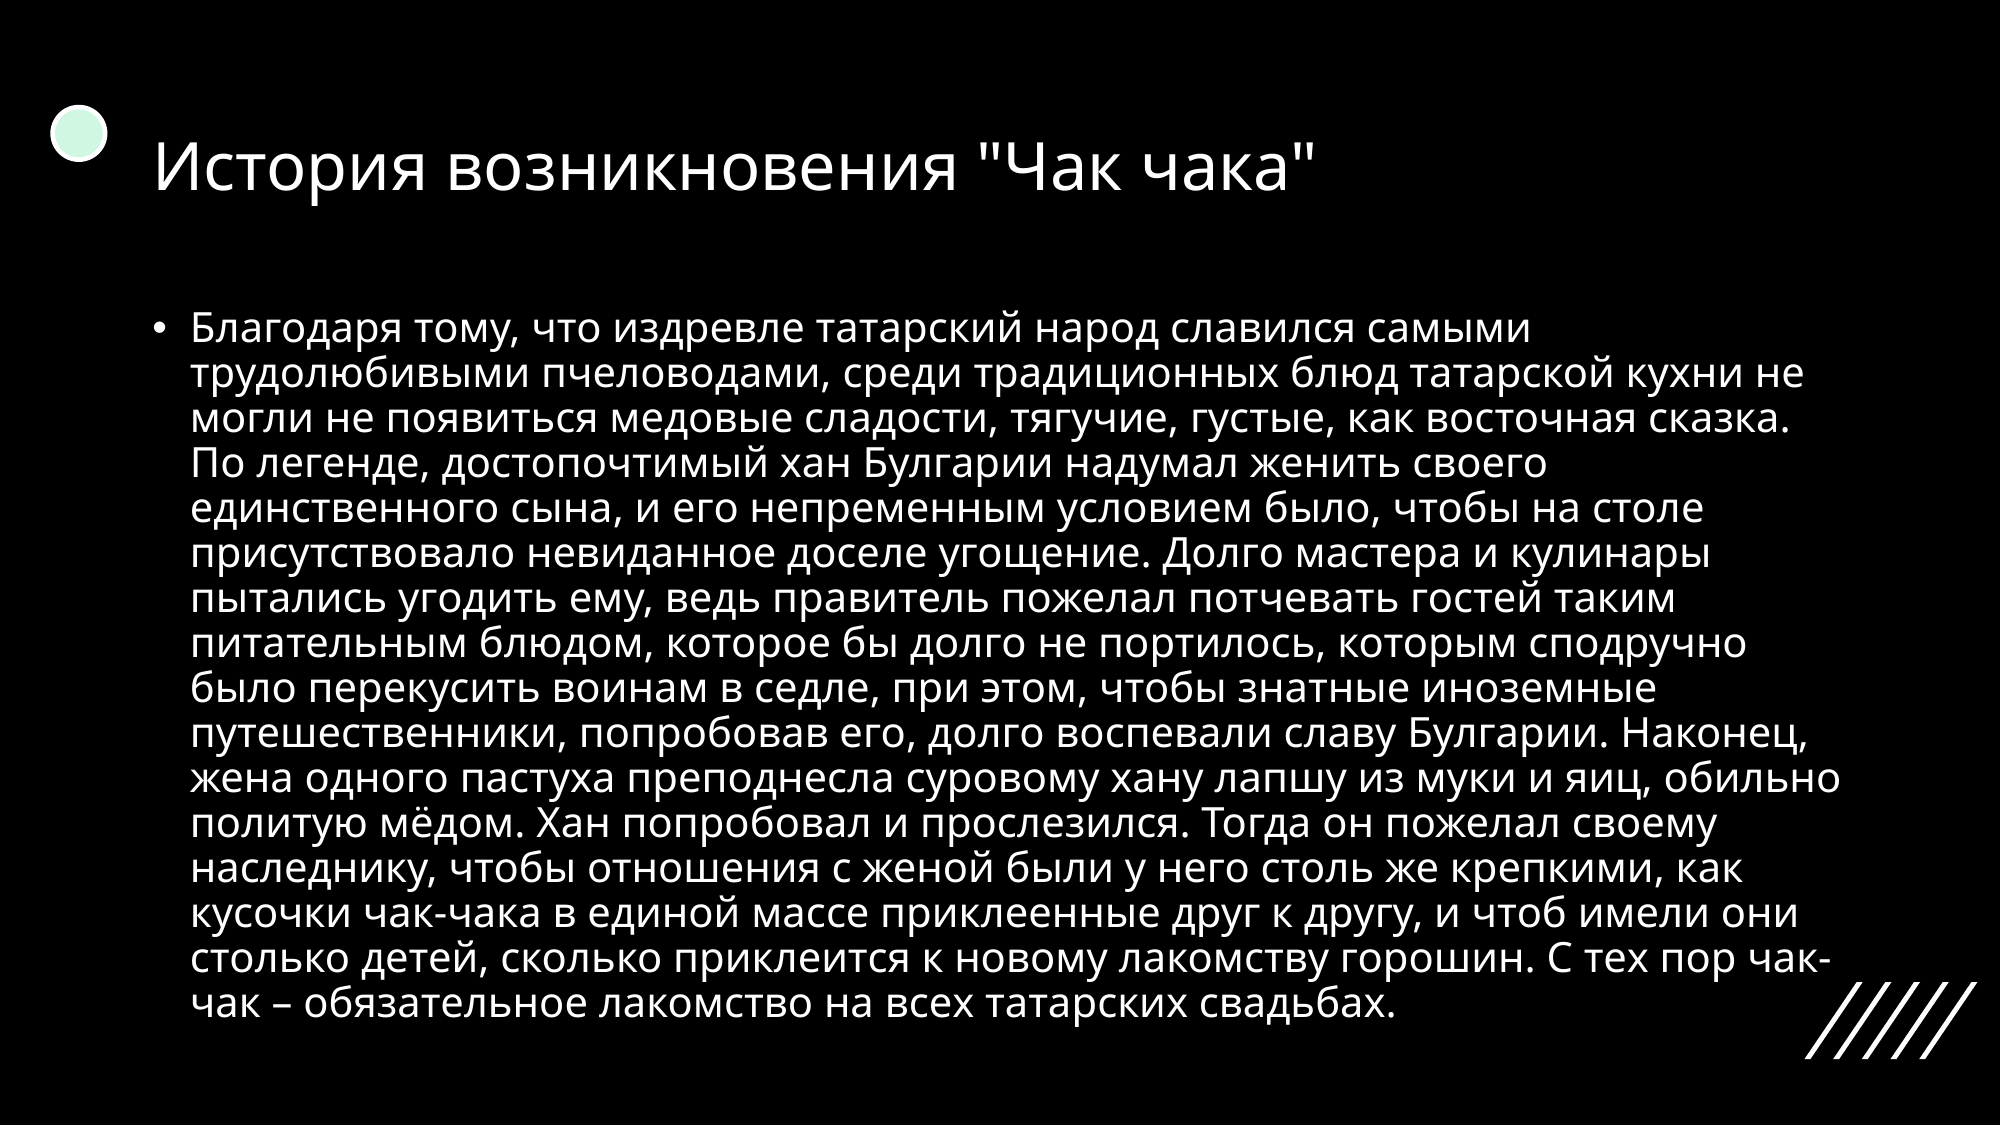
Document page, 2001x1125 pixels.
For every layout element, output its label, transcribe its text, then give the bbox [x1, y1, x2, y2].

title История возникновения "Чак чака" [137, 59, 1863, 278]
list Благодаря тому, что издревле татарский народ славился самыми трудолюбивыми пчеловодами, среди традиционных блюд татарской кухни не могли не появиться медовые сладости, тягучие, густые, как восточная сказка. По легенде, достопочтимый хан Булгарии надумал женить своего единственного сына, и его непременным условием было, чтобы на столе присутствовало невиданное доселе угощение. Долго мастера и кулинары пытались угодить ему, ведь правитель пожелал потчевать гостей таким питательным блюдом, которое бы долго не портилось, которым сподручно было перекусить воинам в седле, при этом, чтобы знатные иноземные путешественники, попробовав его, долго воспевали славу Булгарии. Наконец, жена одного пастуха преподнесла суровому хану лапшу из муки и яиц, обильно политую мёдом. Хан попробовал и прослезился. Тогда он пожелал своему наследнику, чтобы отношения с женой были у него столь же крепкими, как кусочки чак-чака в единой массе приклеенные друг к другу, и чтоб имели они столько детей, сколько приклеится к новому лакомству горошин. С тех пор чак-чак – обязательное лакомство на всех татарских свадьбах. [137, 299, 1863, 1014]
